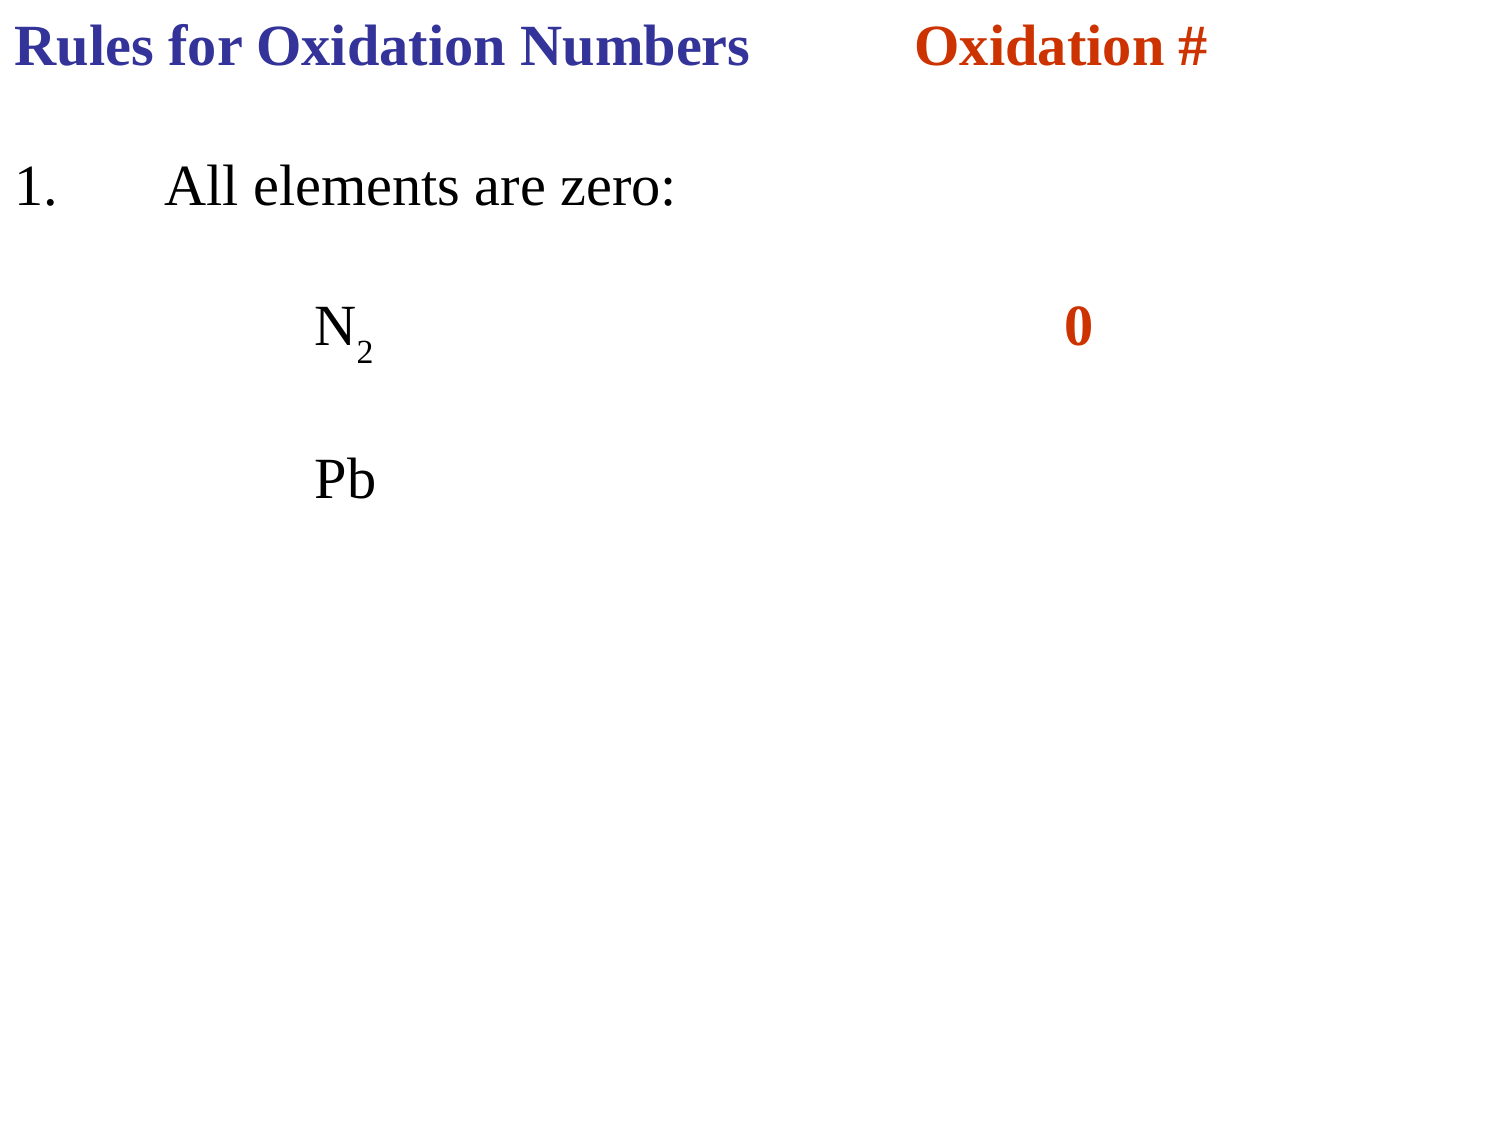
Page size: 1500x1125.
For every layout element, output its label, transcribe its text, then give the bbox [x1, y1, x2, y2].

text_box Rules for Oxidation Numbers Oxidation # 1. All elements are zero: N2 0 Pb [0, 0, 1500, 518]
